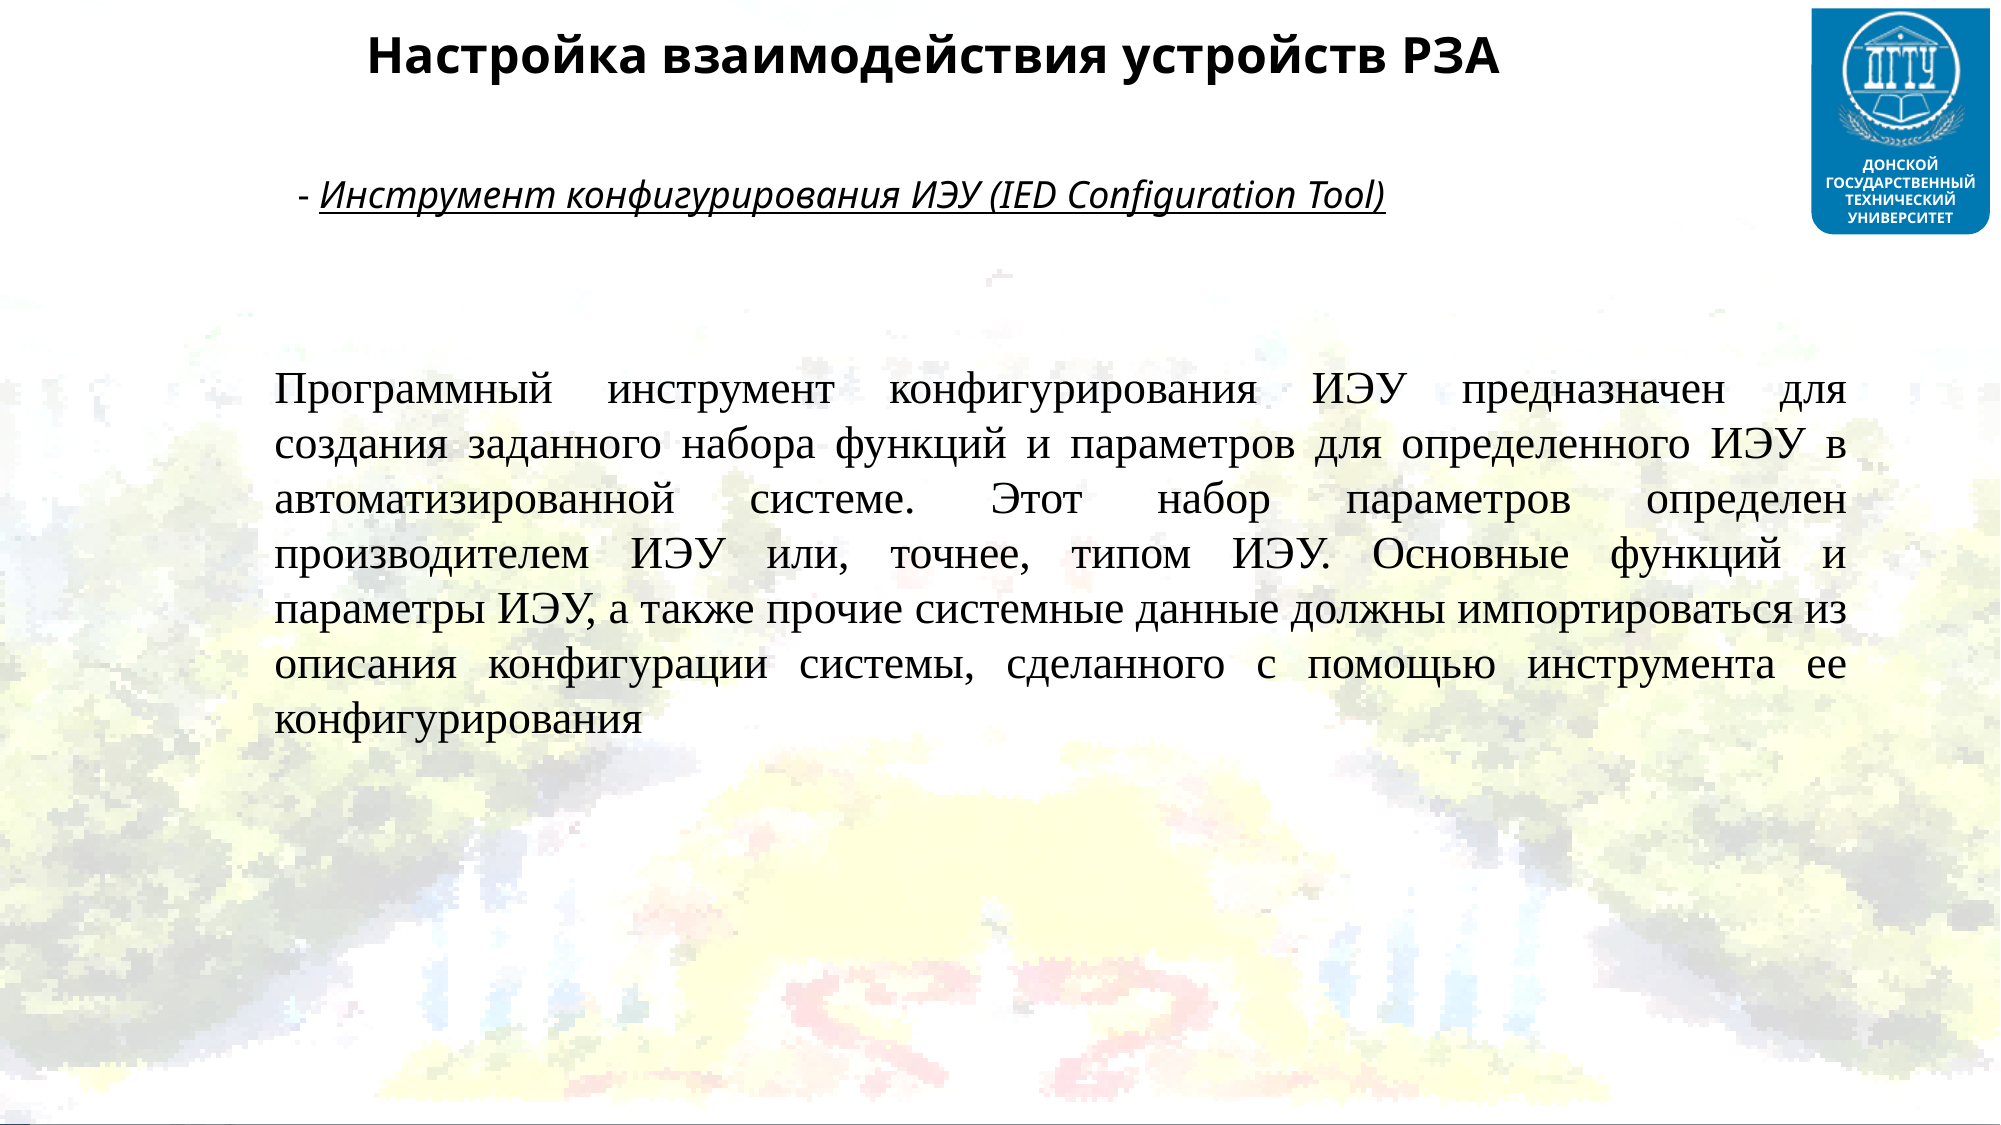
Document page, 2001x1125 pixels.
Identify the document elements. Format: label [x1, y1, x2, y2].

text_box [1801, 8, 2000, 236]
picture [0, 0, 2000, 1125]
